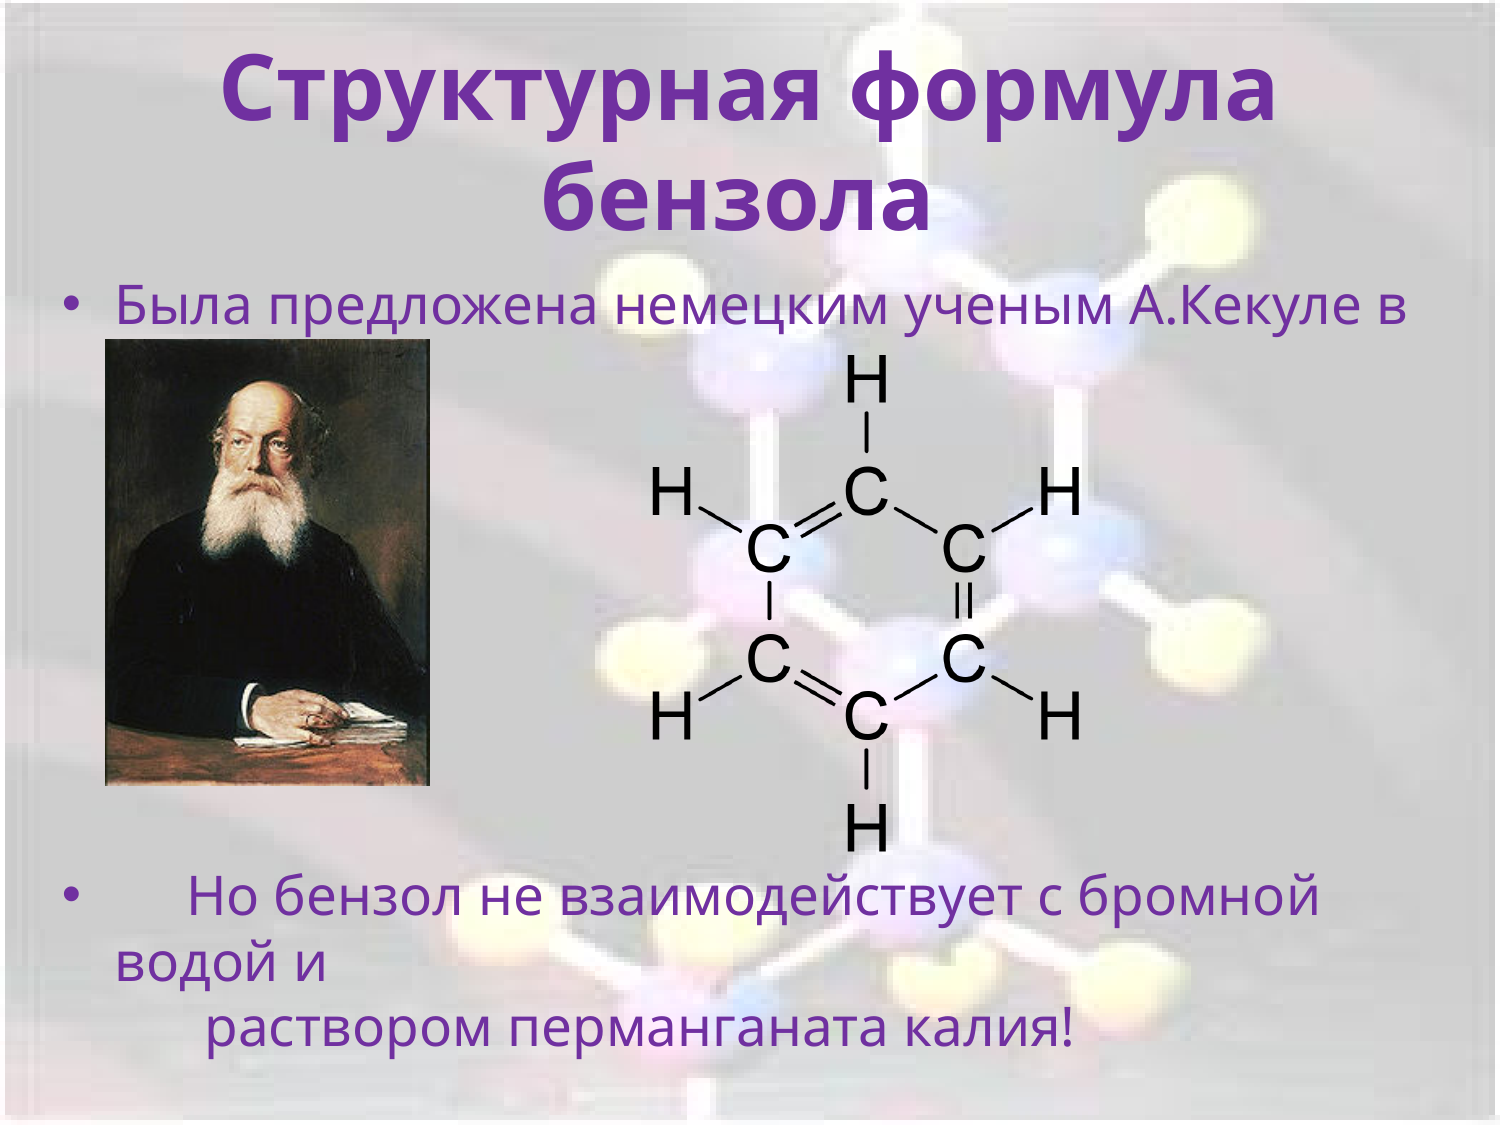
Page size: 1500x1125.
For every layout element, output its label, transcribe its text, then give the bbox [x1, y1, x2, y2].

picture [0, 0, 1500, 1125]
title Структурная формула бензола [75, 45, 1425, 233]
list Была предложена немецким ученым А.Кекуле в 1865 году Но бензол не взаимодействует с бромной водой и раствором перманганата калия! [46, 262, 1454, 1067]
